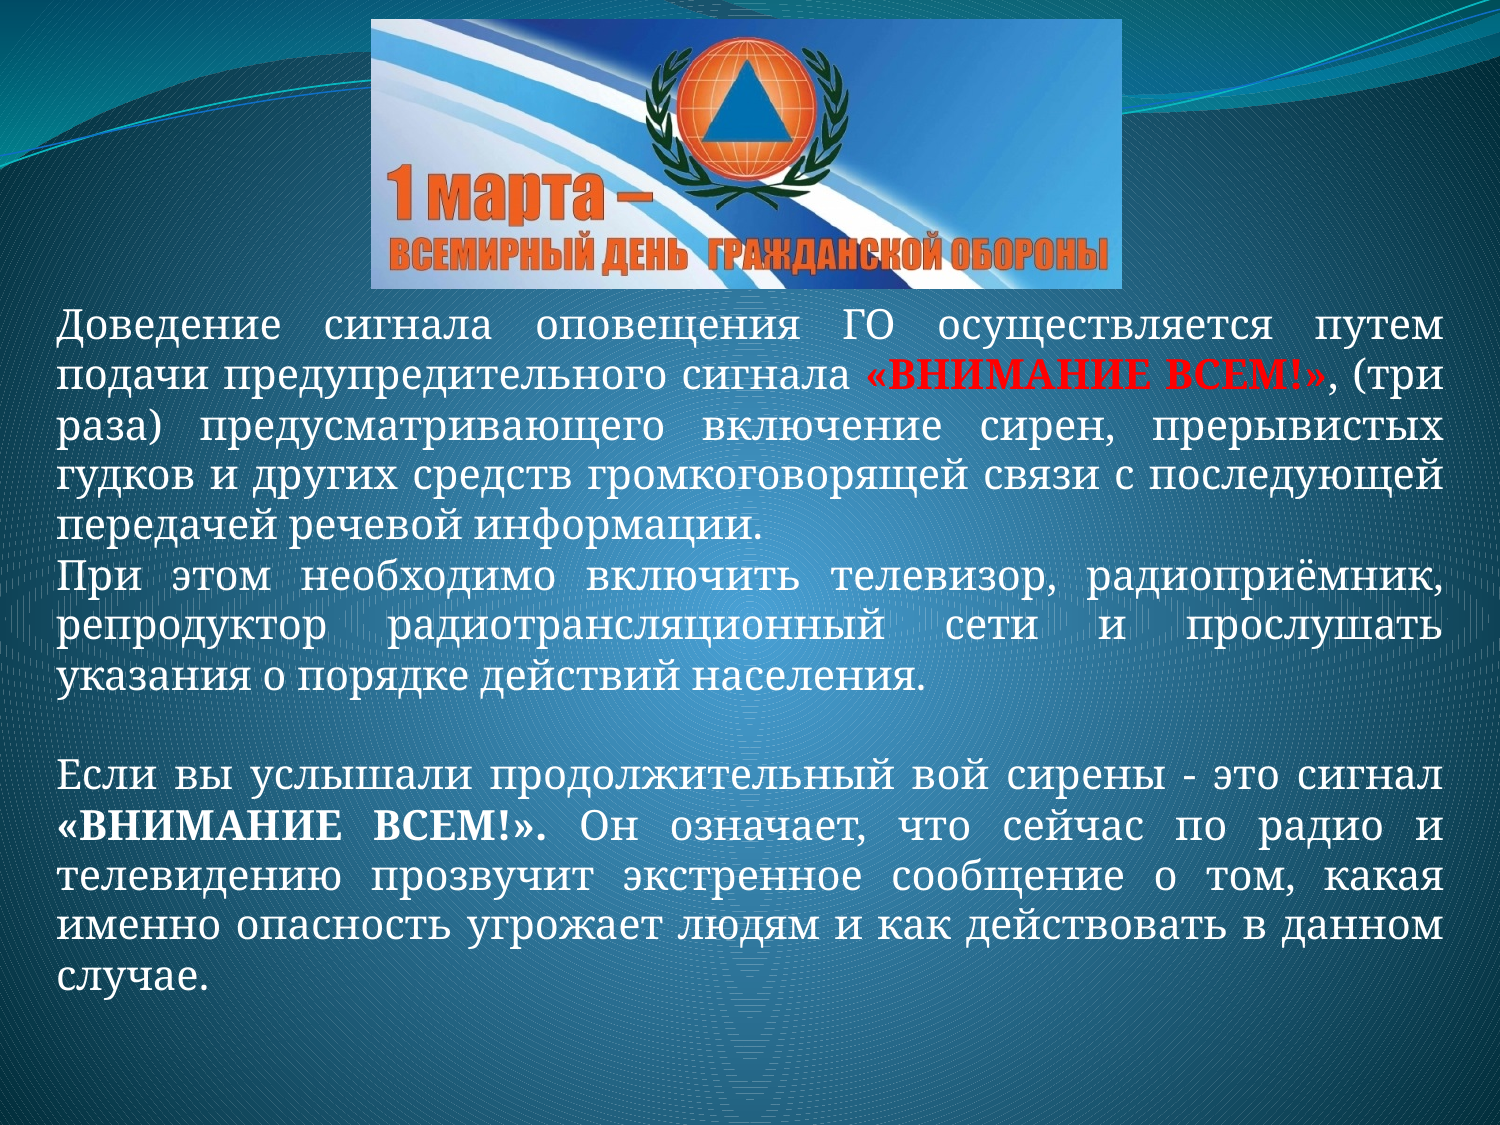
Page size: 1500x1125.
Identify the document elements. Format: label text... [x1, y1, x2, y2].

text_box Доведение сигнала оповещения ГО осуществляется путем подачи предупредительного сигнала «ВНИМАНИЕ ВСЕМ!», (три раза) предусматривающего включение сирен, прерывистых гудков и других средств громкоговорящей связи с последующей передачей речевой информации. При этом необходимо включить телевизор, радиоприёмник, репродуктор радиотрансляционный сети и прослушать указания о порядке действий населения. Если вы услышали продолжительный вой сирены - это сигнал «ВНИМАНИЕ ВСЕМ!». Он означает, что сейчас по радио и телевидению прозвучит экстренное сообщение о том, какая именно опасность угрожает людям и как действовать в данном случае. [41, 290, 1459, 1104]
picture [371, 18, 1123, 289]
